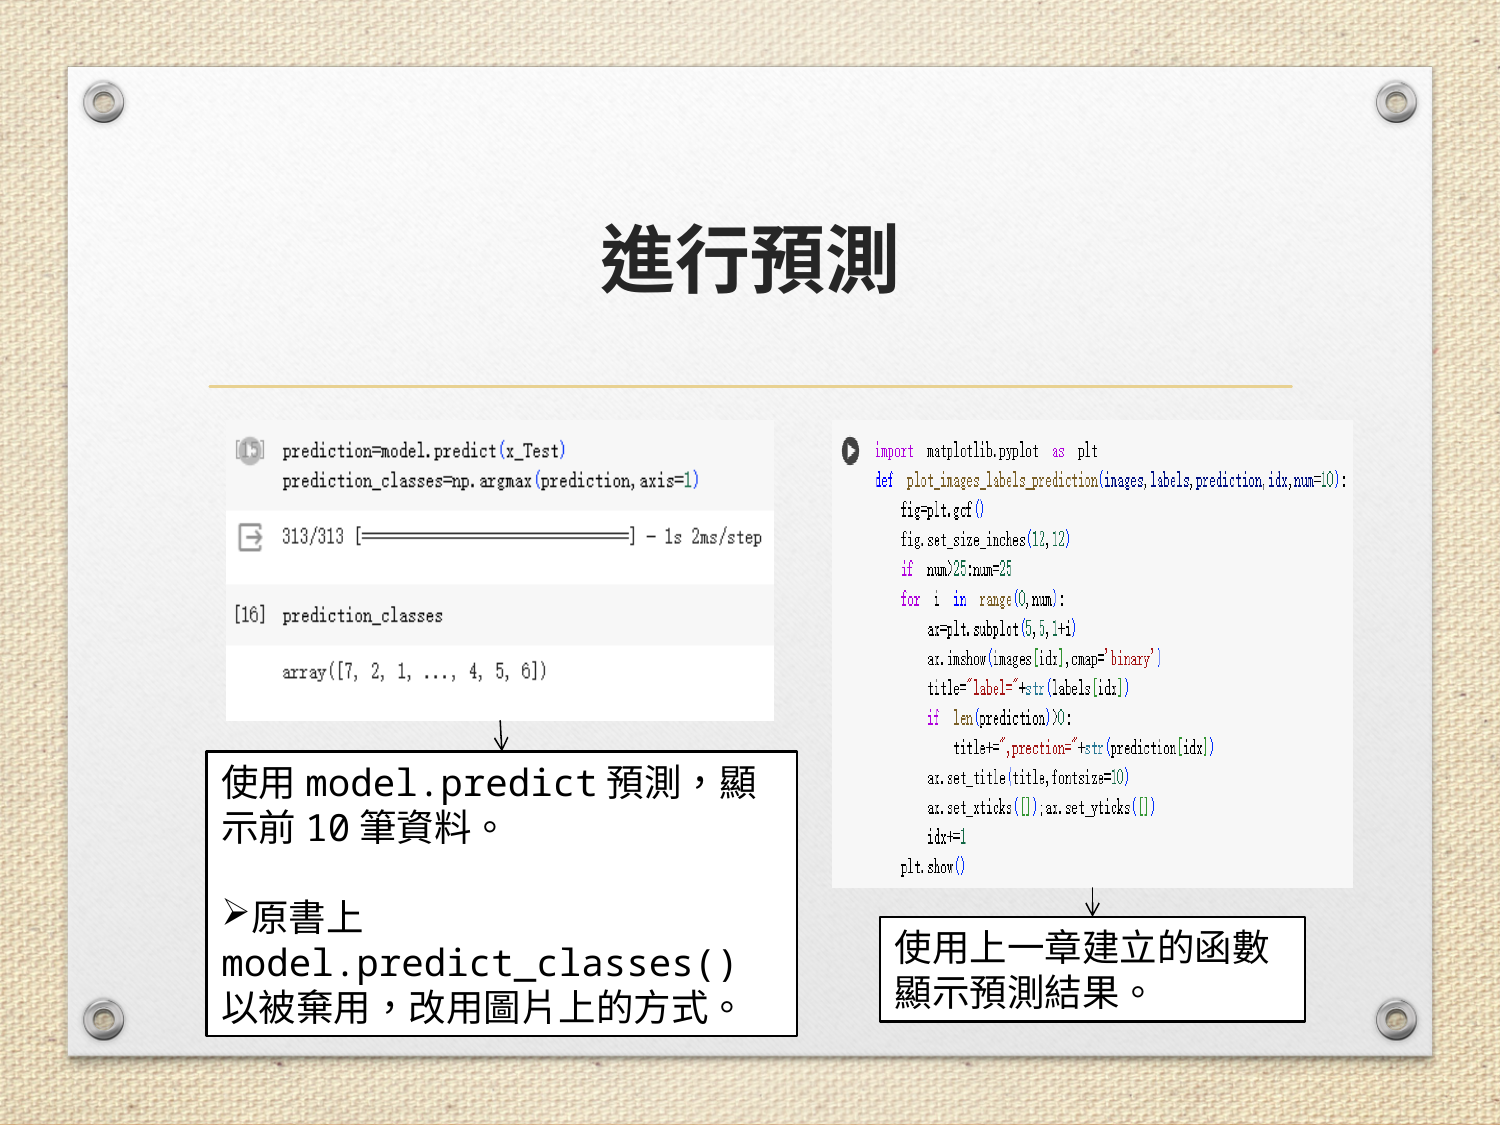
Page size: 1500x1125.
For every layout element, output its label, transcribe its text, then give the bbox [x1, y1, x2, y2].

text_box 使用上一章建立的函數顯示預測結果。 [879, 916, 1306, 1023]
list [193, 408, 1309, 974]
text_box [499, 720, 503, 752]
text_box 使用model.predict預測，顯示前10筆資料。 原書上model.predict_classes()以被棄用，改用圖片上的方式。 [205, 750, 798, 1037]
title 進行預測 [193, 150, 1309, 365]
picture [0, 0, 1500, 1125]
